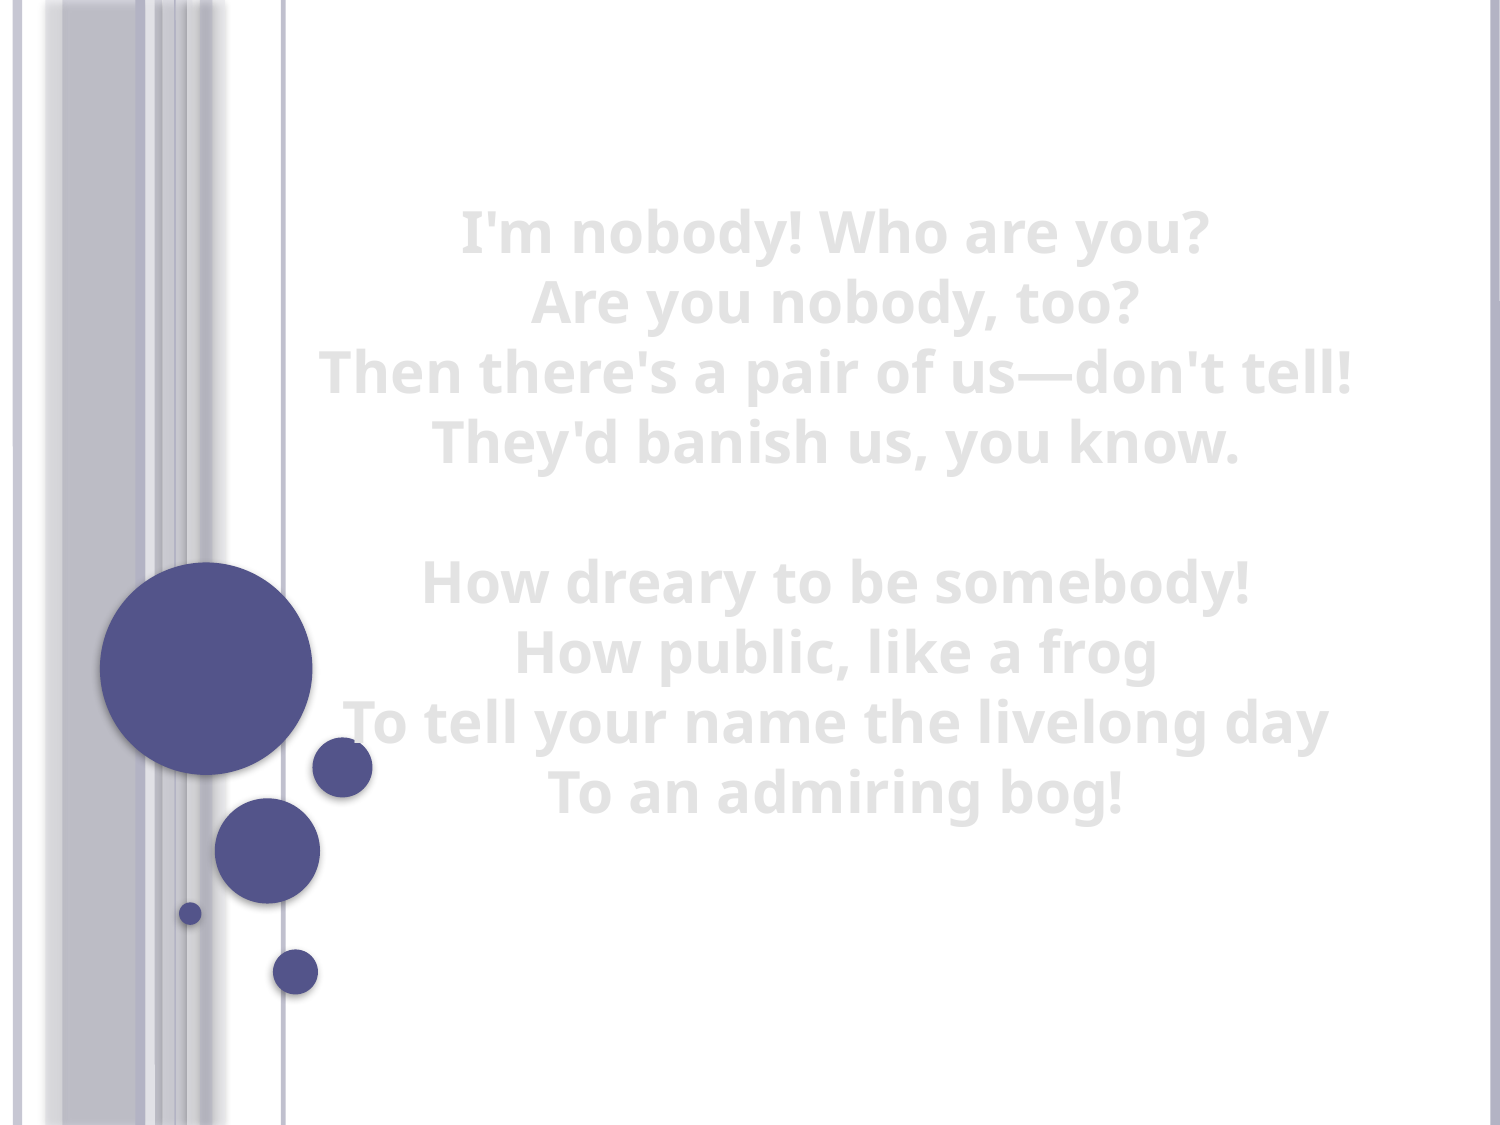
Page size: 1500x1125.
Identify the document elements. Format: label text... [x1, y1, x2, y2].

text_box I'm nobody! Who are you? Are you nobody, too? Then there's a pair of us—don't tell! They'd banish us, you know. How dreary to be somebody! How public, like a frog To tell your name the livelong day To an admiring bog! [187, 187, 1500, 833]
